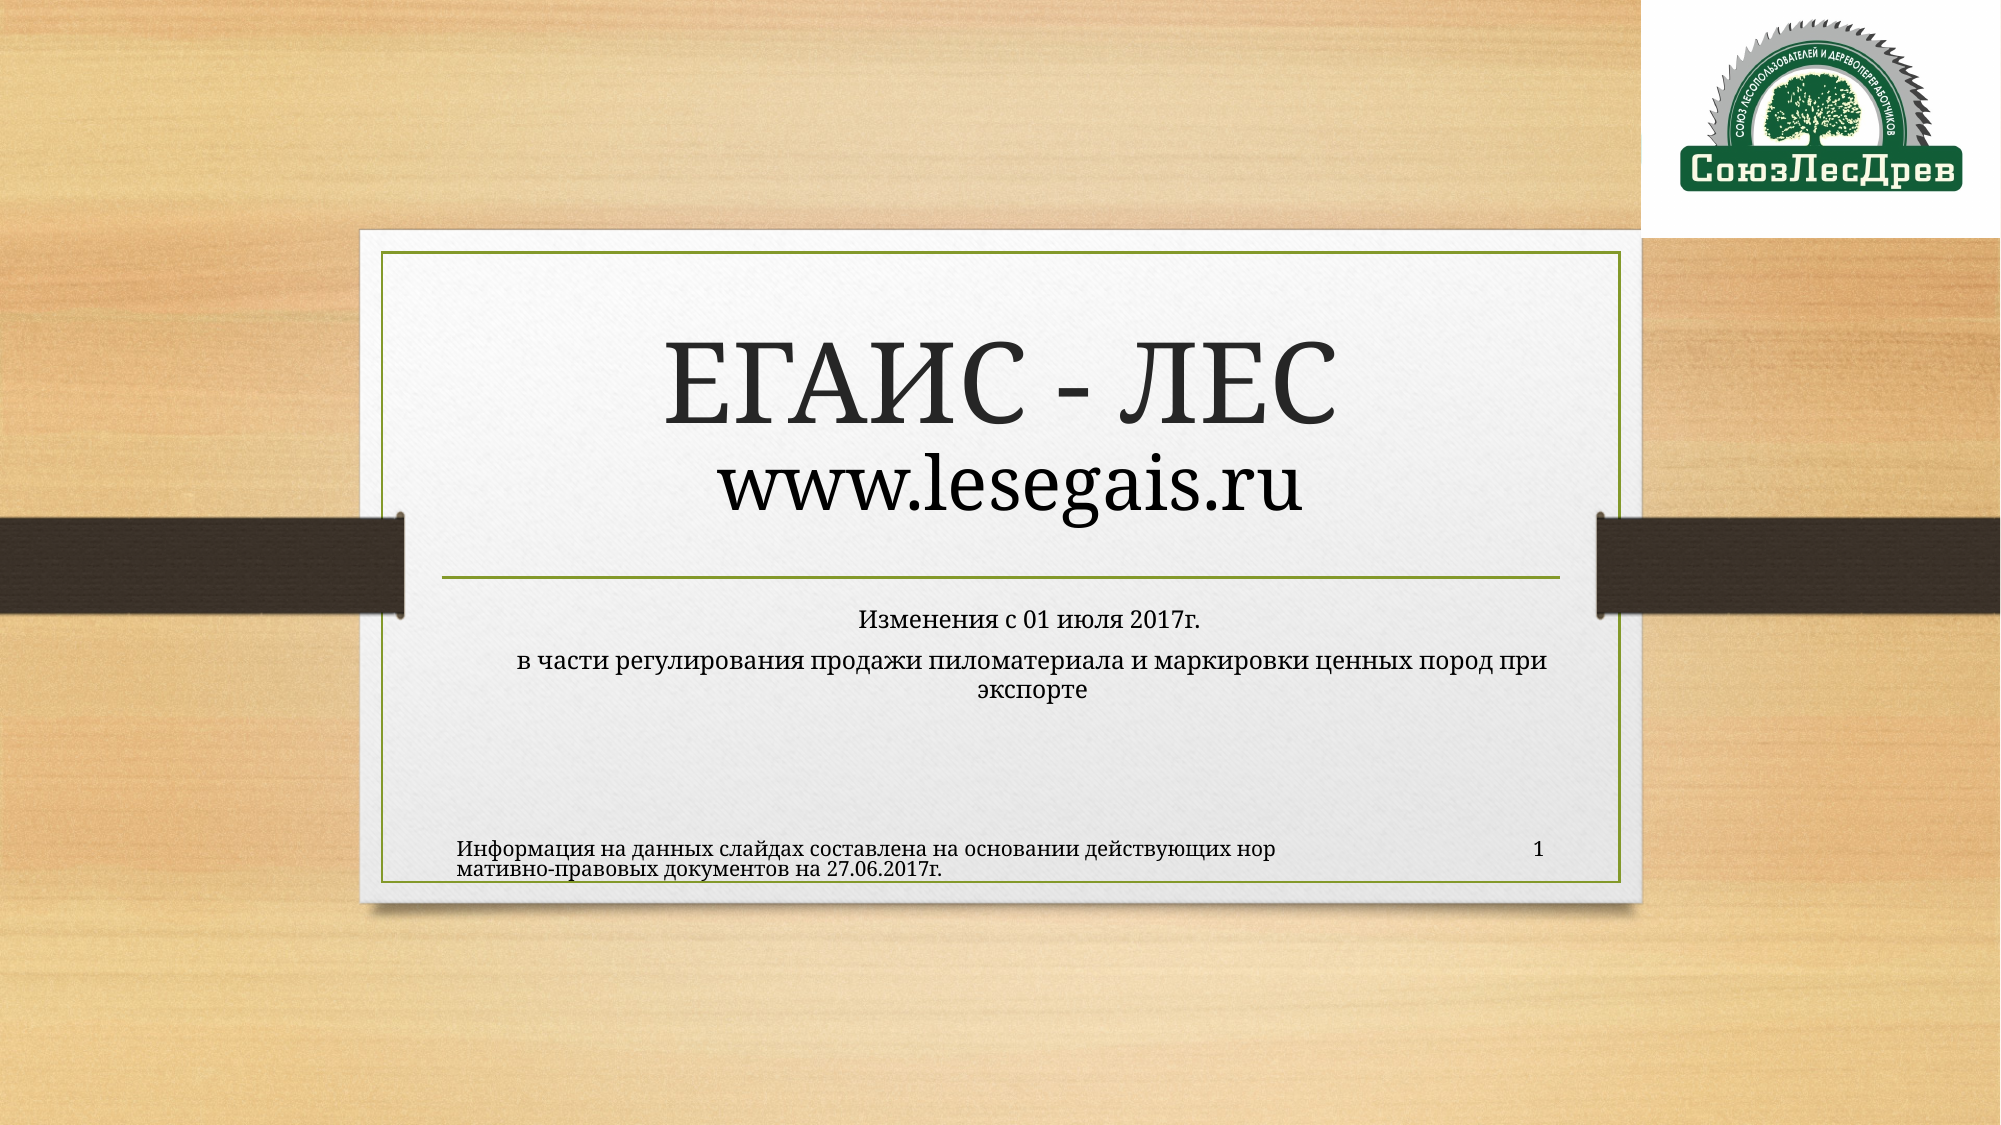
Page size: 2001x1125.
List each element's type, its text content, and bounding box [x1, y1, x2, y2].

picture [0, 0, 2001, 1125]
subtitle www.lesegais.ru [451, 423, 1570, 538]
footer Информация на данных слайдах составлена на основании действующих нормативно-правовых документов на 27.06.2017г. [441, 826, 1298, 873]
slide_number 1 [1469, 826, 1560, 873]
text_box Изменения с 01 июля 2017г. в части регулирования продажи пиломатериала и маркировки ценных пород при экспорте [473, 596, 1592, 712]
title ЕГАИС - ЛЕС [441, 306, 1560, 450]
